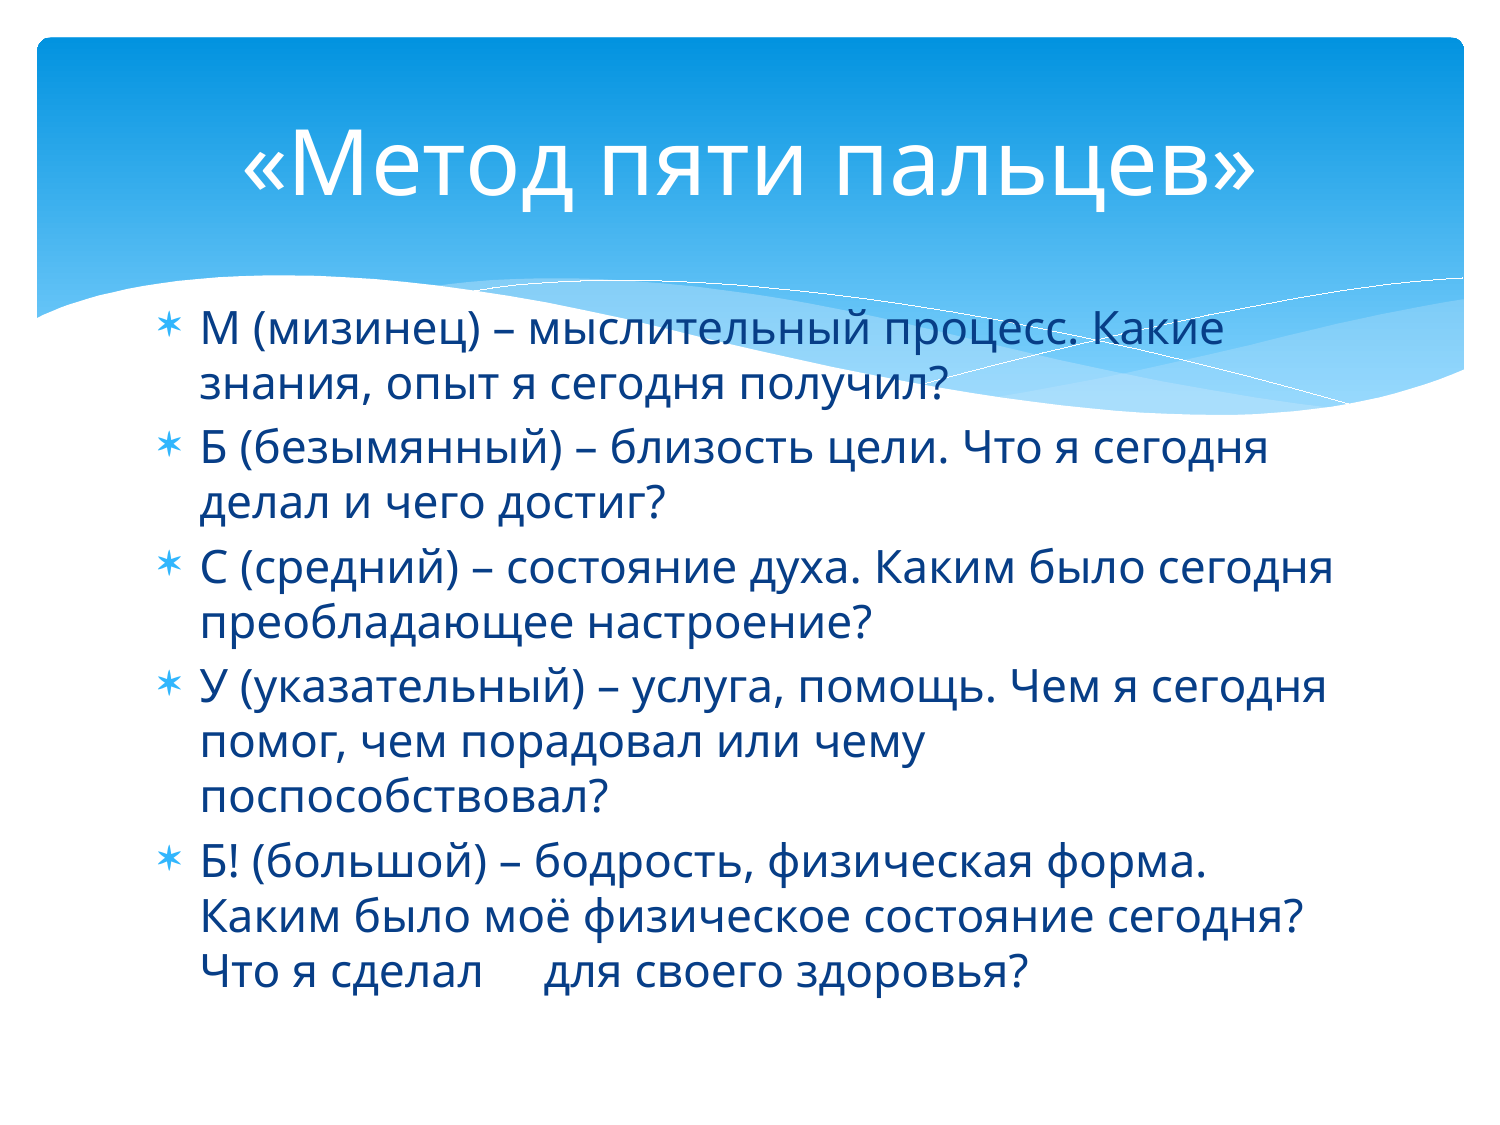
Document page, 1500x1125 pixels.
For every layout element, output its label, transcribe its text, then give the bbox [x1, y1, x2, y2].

list М (мизинец) – мыслительный процесс. Какие знания, опыт я сегодня получил? Б (безымянный) – близость цели. Что я сегодня делал и чего достиг? С (средний) – состояние духа. Каким было сегодня преобладающее настроение? У (указательный) – услуга, помощь. Чем я сегодня помог, чем порадовал или чему поспособствовал? Б! (большой) – бодрость, физическая форма. Каким было моё физическое состояние сегодня? Что я сделал для своего здоровья? [143, 290, 1359, 1005]
title «Метод пяти пальцев» [75, 55, 1425, 261]
